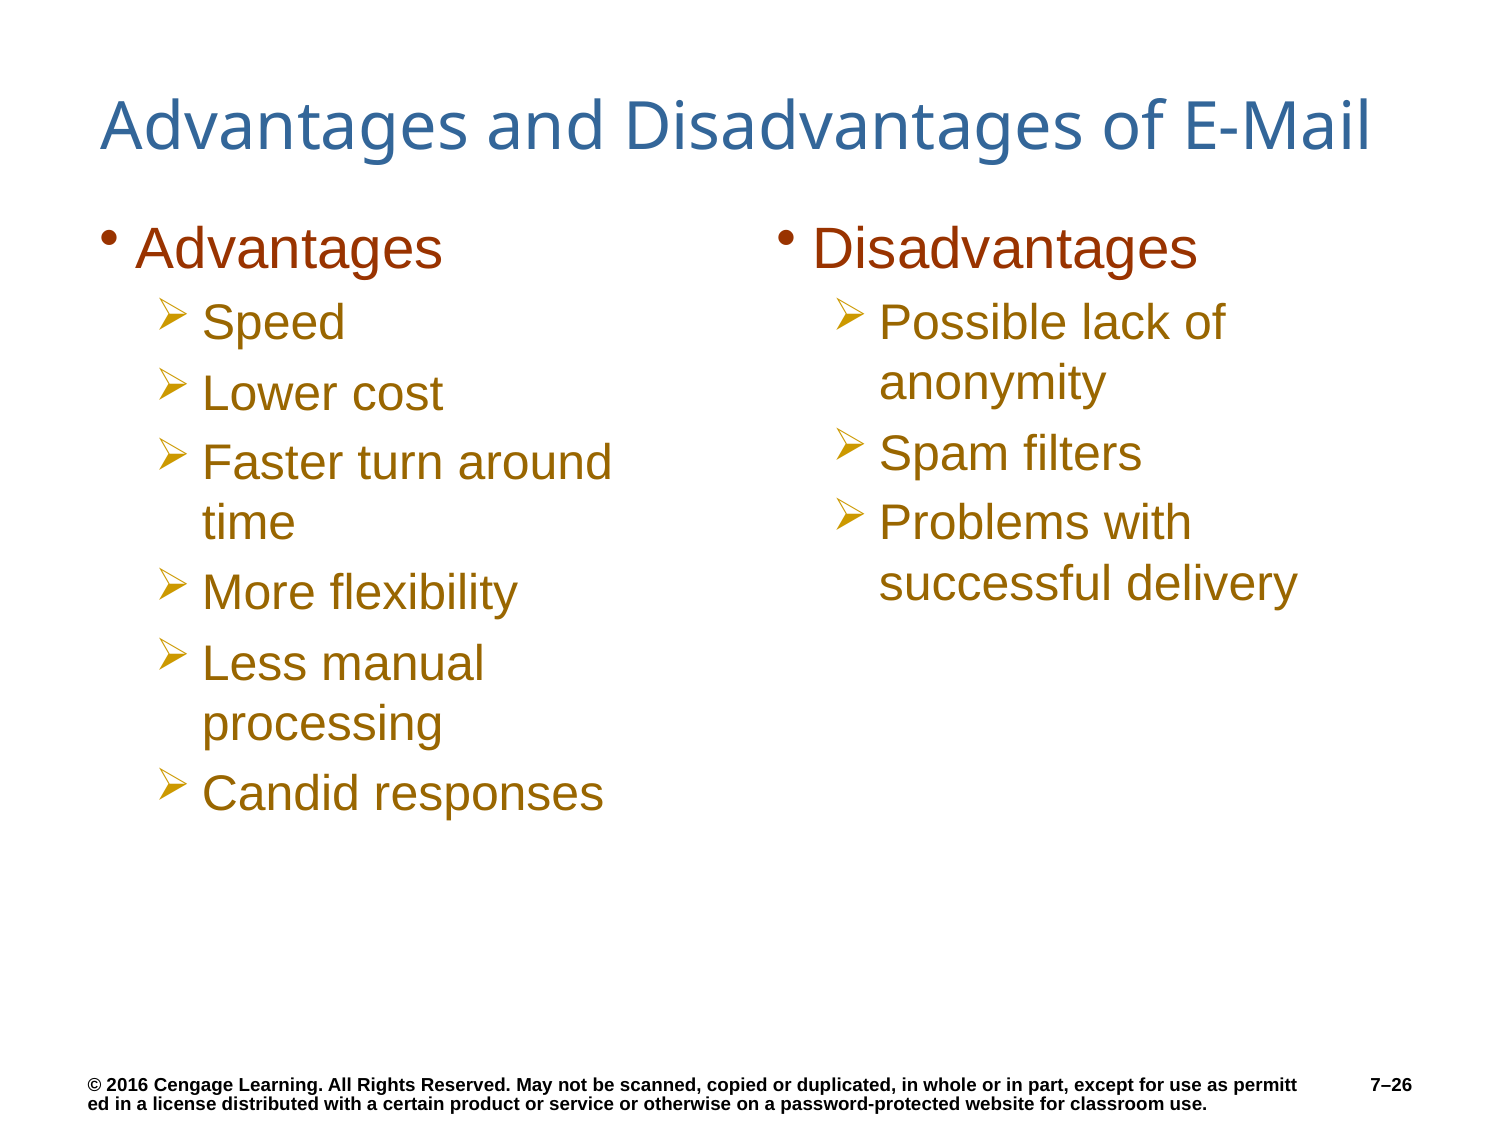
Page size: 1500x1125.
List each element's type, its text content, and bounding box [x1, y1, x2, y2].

footer © 2016 Cengage Learning. All Rights Reserved. May not be scanned, copied or duplicated, in whole or in part, except for use as permitted in a license distributed with a certain product or service or otherwise on a password-protected website for classroom use. [87, 1057, 1050, 1103]
title Advantages and Disadvantages of E-Mail [85, 75, 1411, 171]
list Advantages Speed Lower cost Faster turn around time More flexibility Less manual processing Candid responses [84, 202, 737, 1013]
list Disadvantages Possible lack of anonymity Spam filters Problems with successful delivery [761, 202, 1414, 1013]
slide_number 7–26 [1050, 1042, 1413, 1103]
